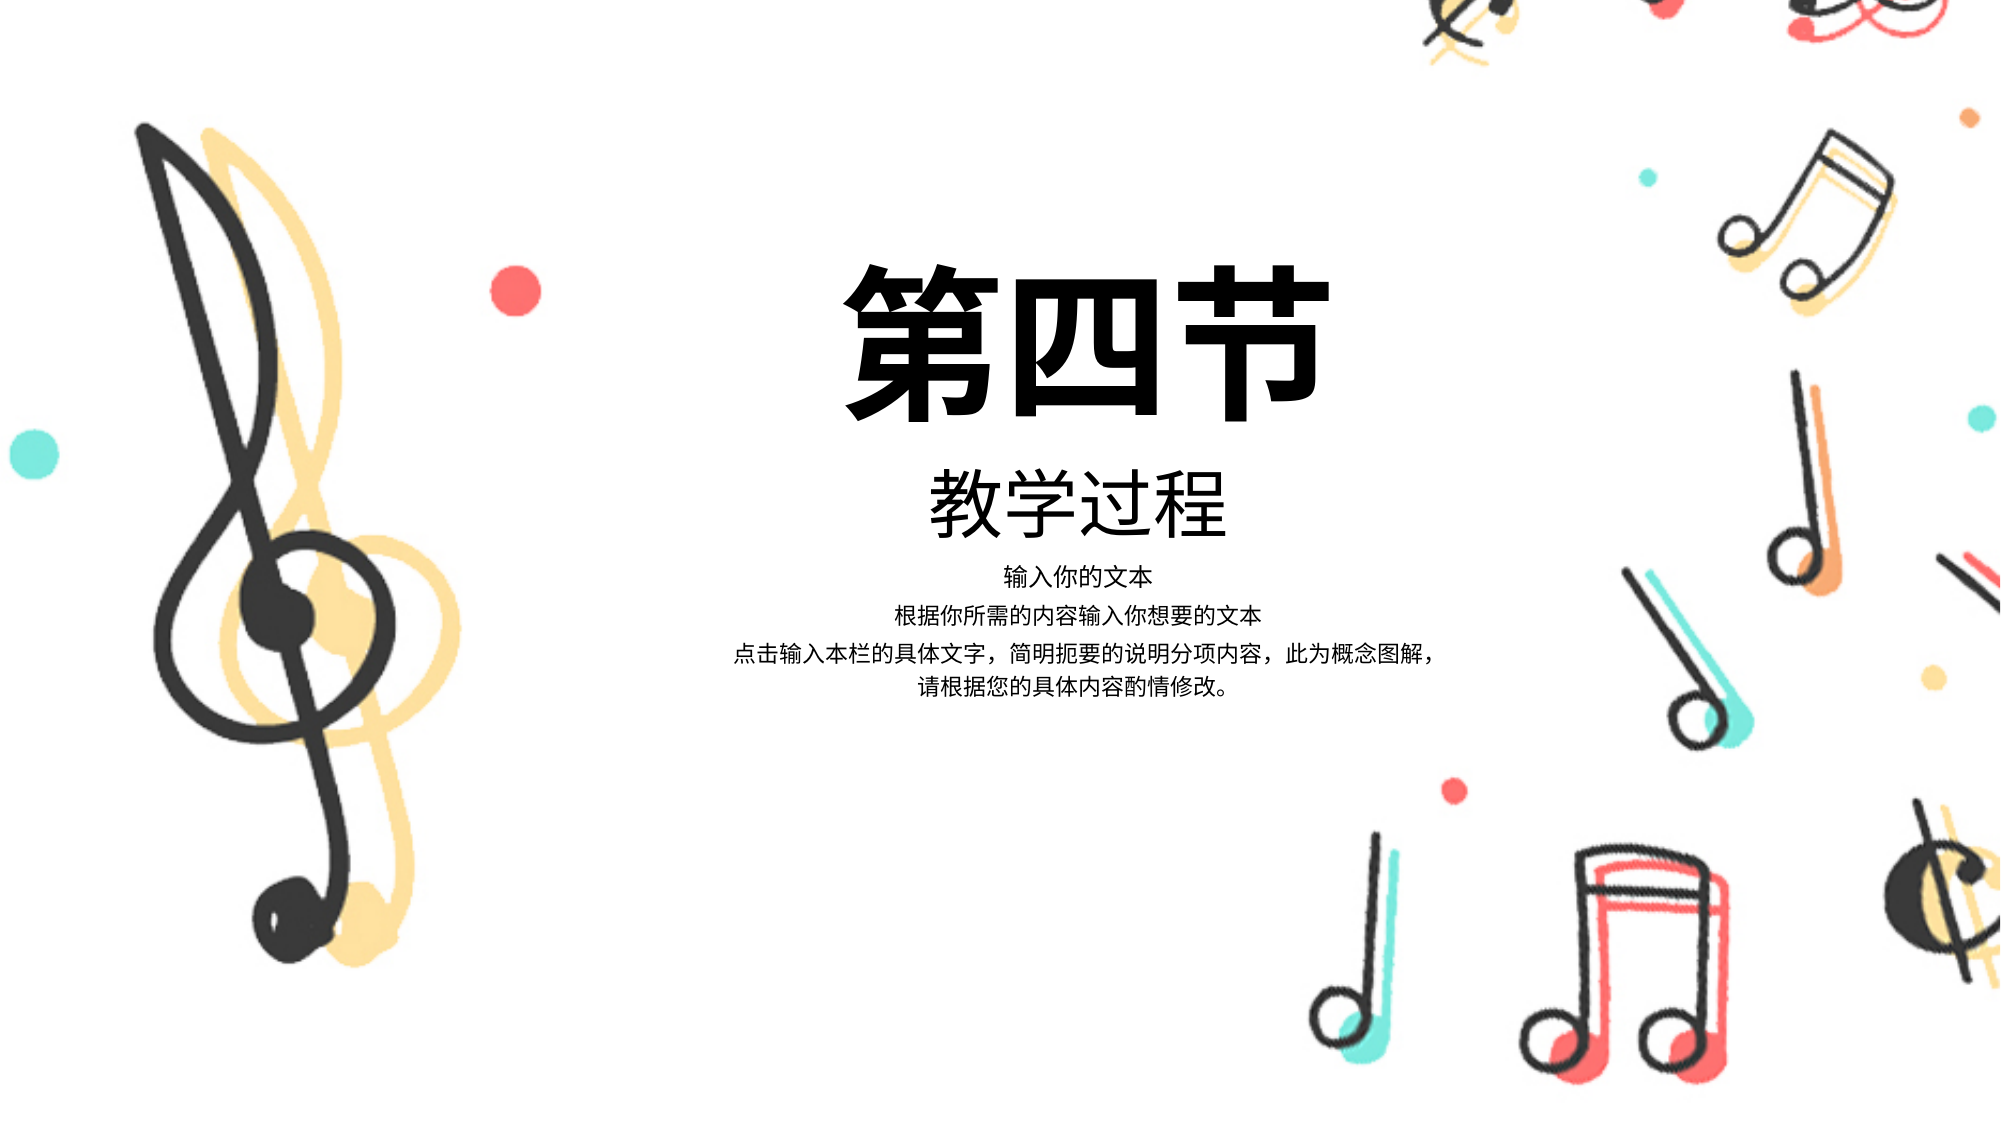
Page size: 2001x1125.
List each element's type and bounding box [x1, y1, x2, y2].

picture [0, 0, 2001, 1125]
text_box [647, 233, 1511, 716]
